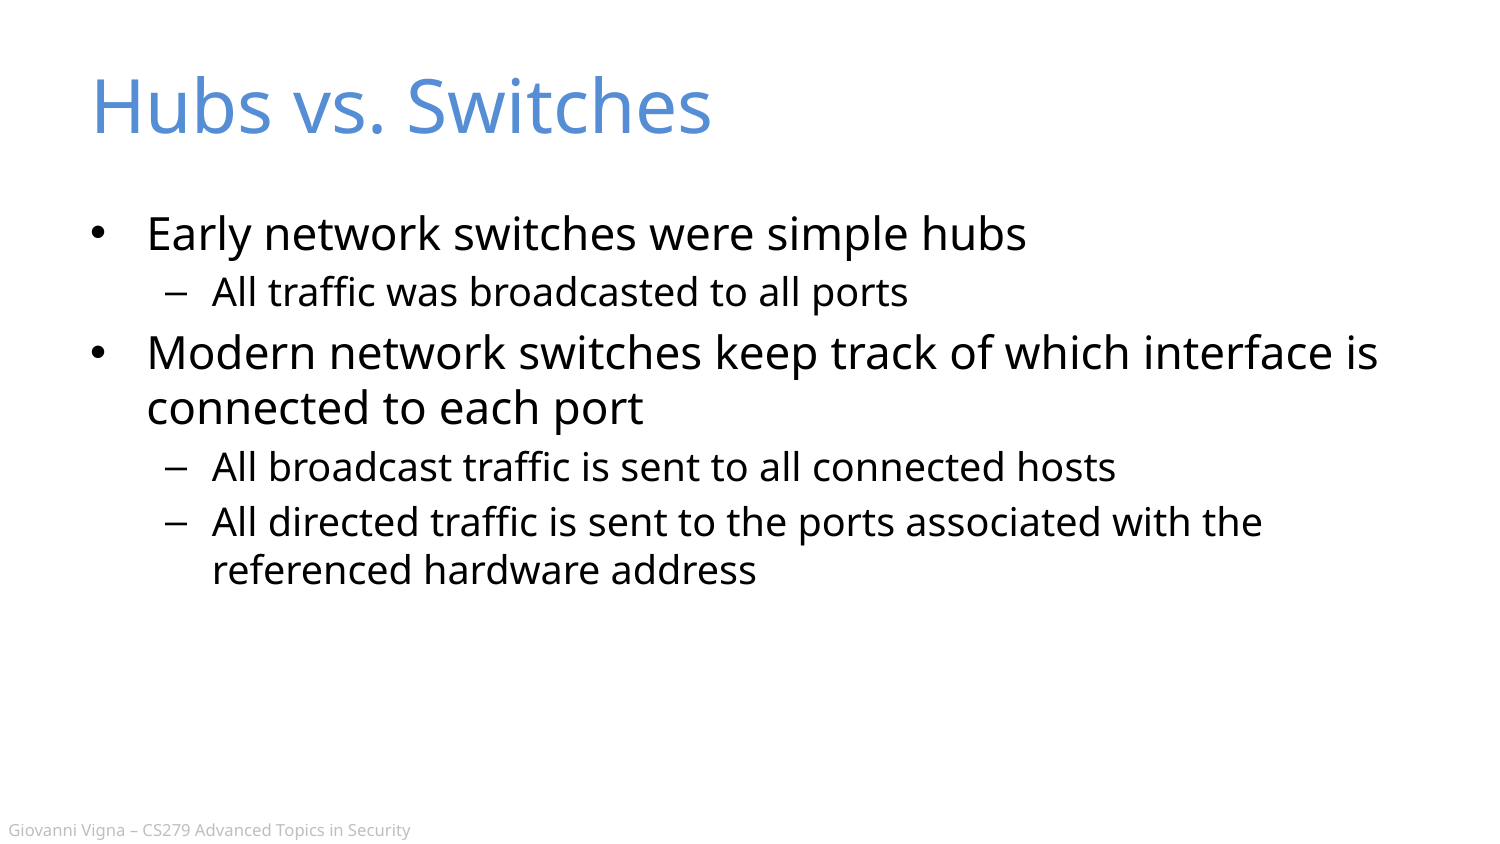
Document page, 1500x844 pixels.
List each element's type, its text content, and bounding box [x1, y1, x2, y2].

title Hubs vs. Switches [75, 33, 1425, 175]
list Early network switches were simple hubs All traffic was broadcasted to all ports Modern network switches keep track of which interface is connected to each port All broadcast traffic is sent to all connected hosts All directed traffic is sent to the ports associated with the referenced hardware address [75, 196, 1425, 813]
